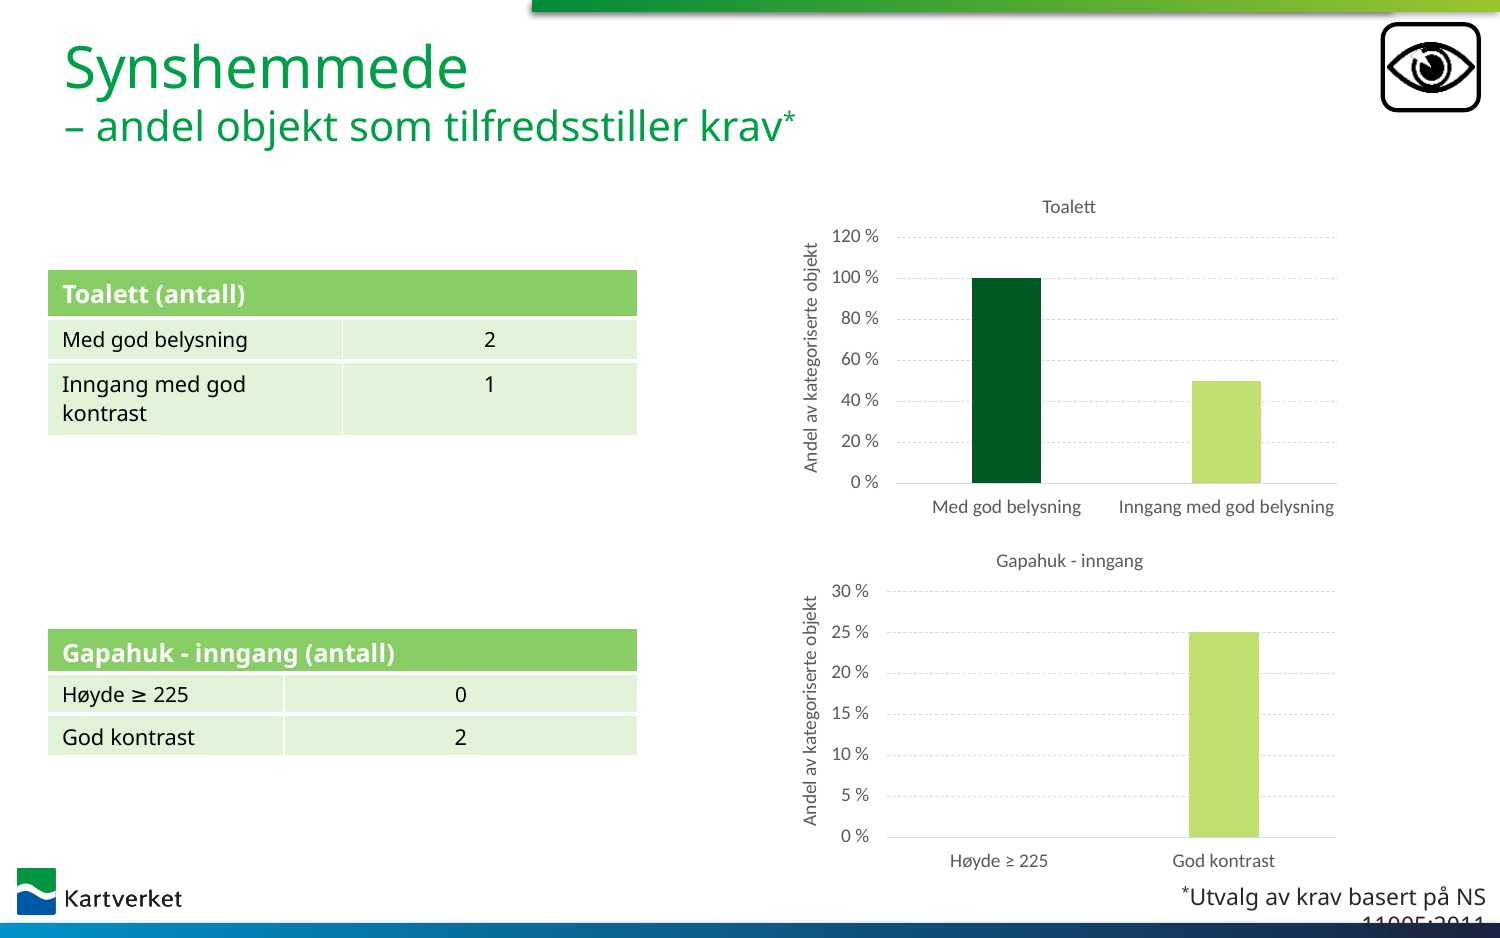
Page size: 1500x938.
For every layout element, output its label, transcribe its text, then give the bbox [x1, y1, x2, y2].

table_cell 2 [285, 716, 637, 755]
table_cell 2 [343, 320, 637, 359]
text_box *Utvalg av krav basert på NS 11005:2011 [1068, 873, 1500, 938]
table_header Gapahuk - inngang (antall) [48, 629, 637, 671]
table_header Toalett (antall) [48, 270, 637, 316]
picture [791, 187, 1348, 526]
table_cell God kontrast [48, 716, 283, 755]
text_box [1382, 24, 1480, 111]
table_cell 1 [343, 363, 637, 435]
table_cell 0 [285, 675, 637, 712]
table_cell Høyde ≥ 225 [48, 675, 283, 712]
text_box Synshemmede – andel objekt som tilfredsstiller krav* [49, 24, 1431, 158]
table_cell Med god belysning [48, 320, 342, 359]
picture [791, 541, 1348, 880]
table_cell Inngang med god kontrast [48, 363, 342, 435]
